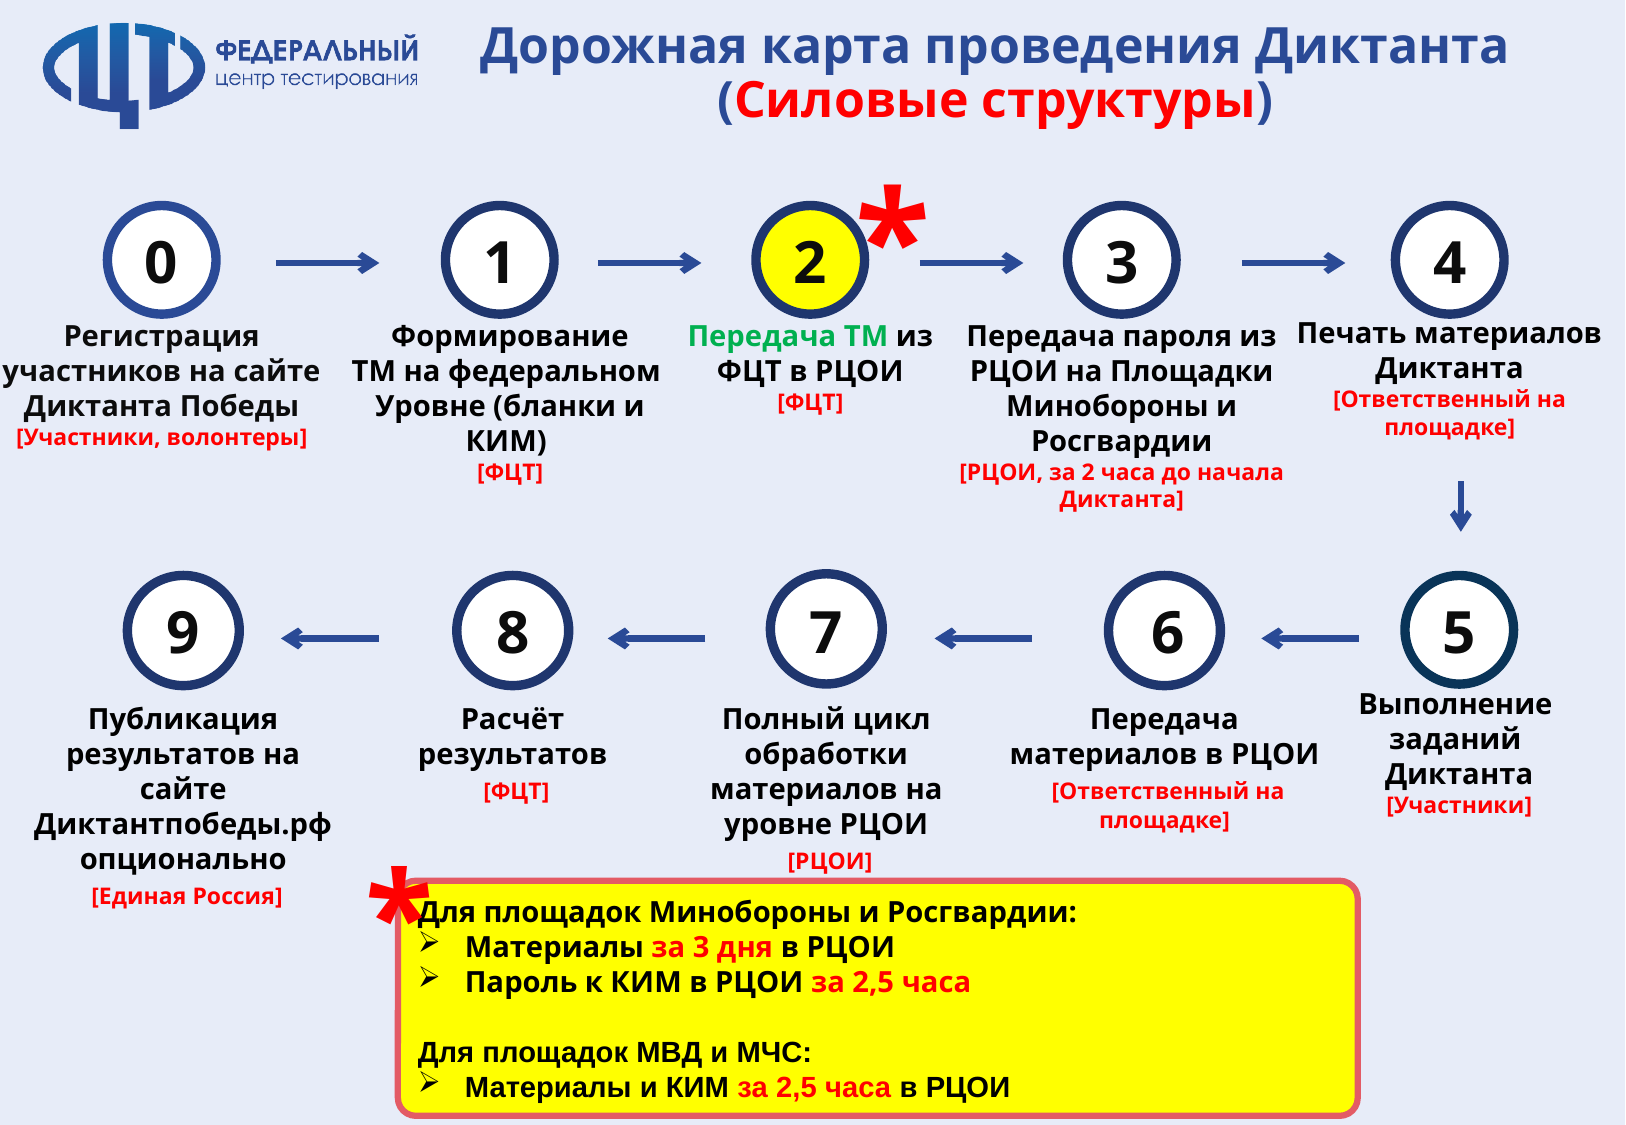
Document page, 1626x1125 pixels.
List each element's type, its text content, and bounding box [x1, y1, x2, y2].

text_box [1279, 205, 1620, 449]
text_box 1 [444, 204, 556, 316]
text_box Дорожная карта проведения Диктанта (Силовые структуры) [433, 29, 1558, 119]
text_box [978, 575, 1351, 842]
text_box * [350, 829, 508, 995]
picture [19, 1, 441, 153]
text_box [664, 587, 988, 885]
text_box [788, 572, 865, 587]
text_box Для площадок Минобороны и Росгвардии: Материалы за 3 дня в РЦОИ Пароль к КИМ в РЦОИ за 2,5 часа Для площадок МВД и МЧС: Материалы и КИМ за 2,5 часа в РЦОИ [397, 880, 1358, 1116]
text_box Формирование ТМ на федеральном Уровне (бланки и КИМ) [ФЦТ] [318, 310, 702, 493]
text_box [5, 575, 361, 921]
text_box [939, 205, 1304, 523]
text_box * [840, 144, 946, 205]
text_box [361, 575, 675, 815]
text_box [1351, 575, 1578, 830]
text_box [0, 205, 343, 460]
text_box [656, 205, 964, 424]
